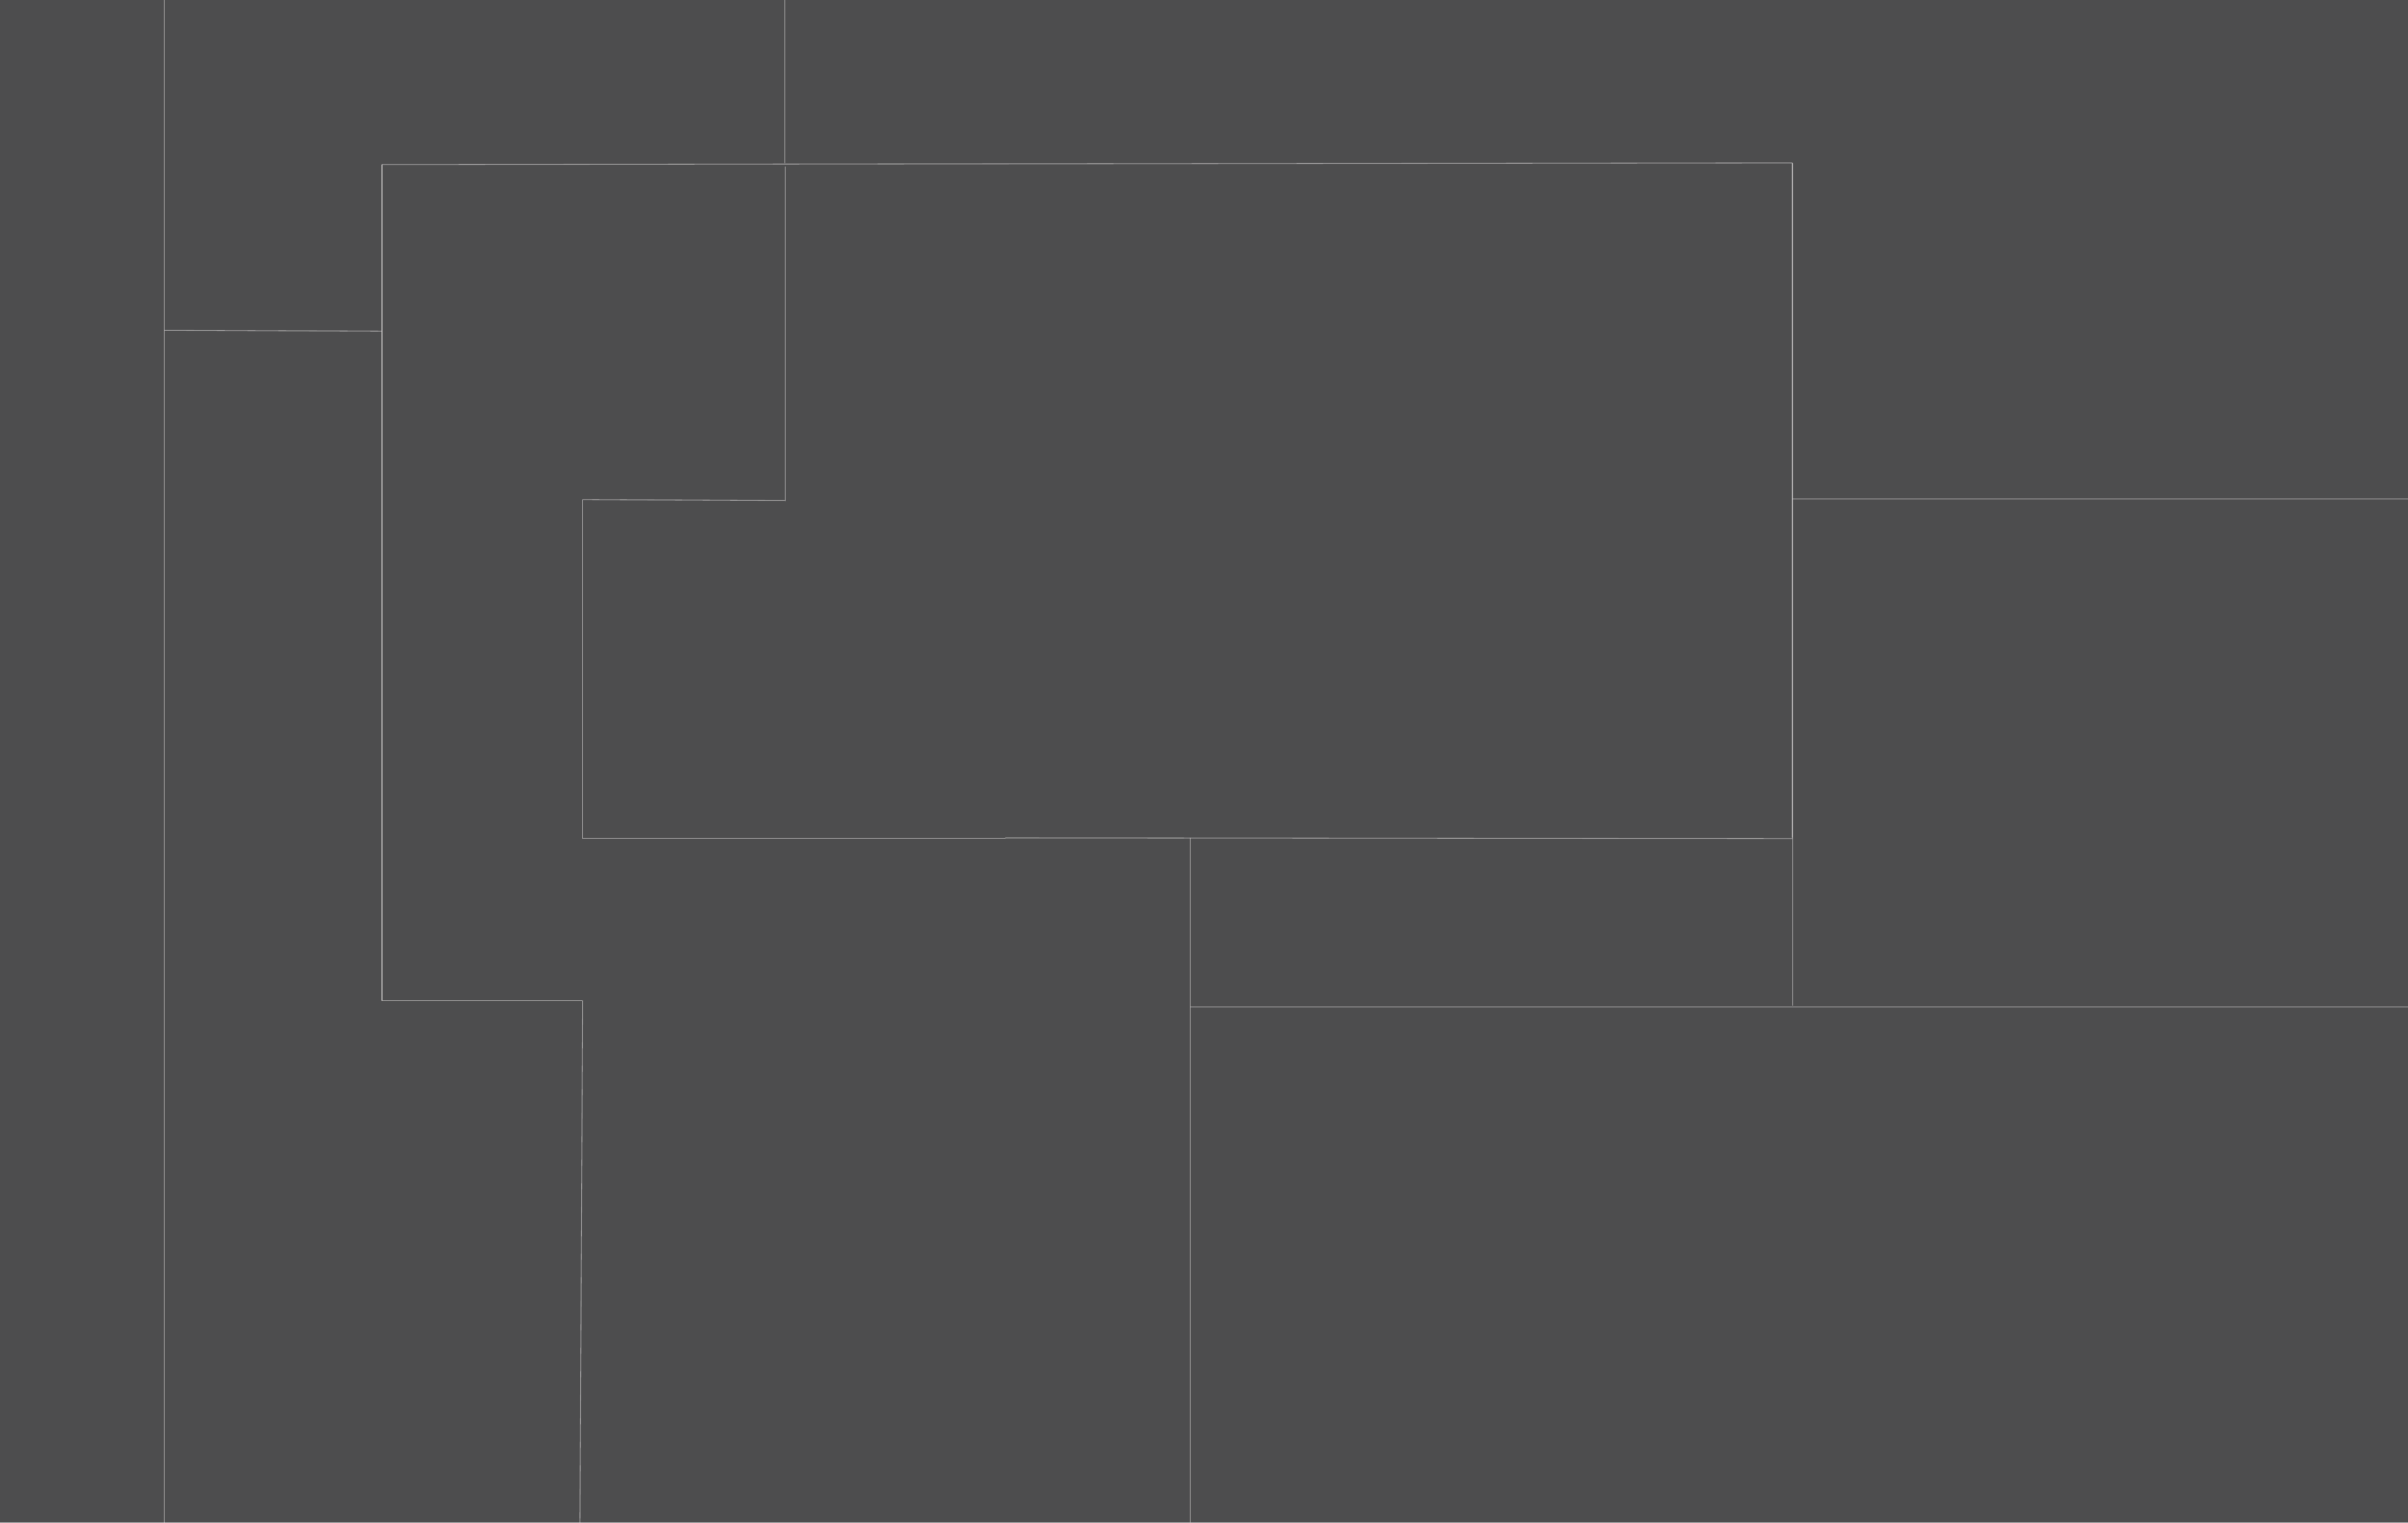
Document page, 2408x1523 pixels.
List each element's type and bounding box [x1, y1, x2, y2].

text_box [164, 0, 2408, 1523]
